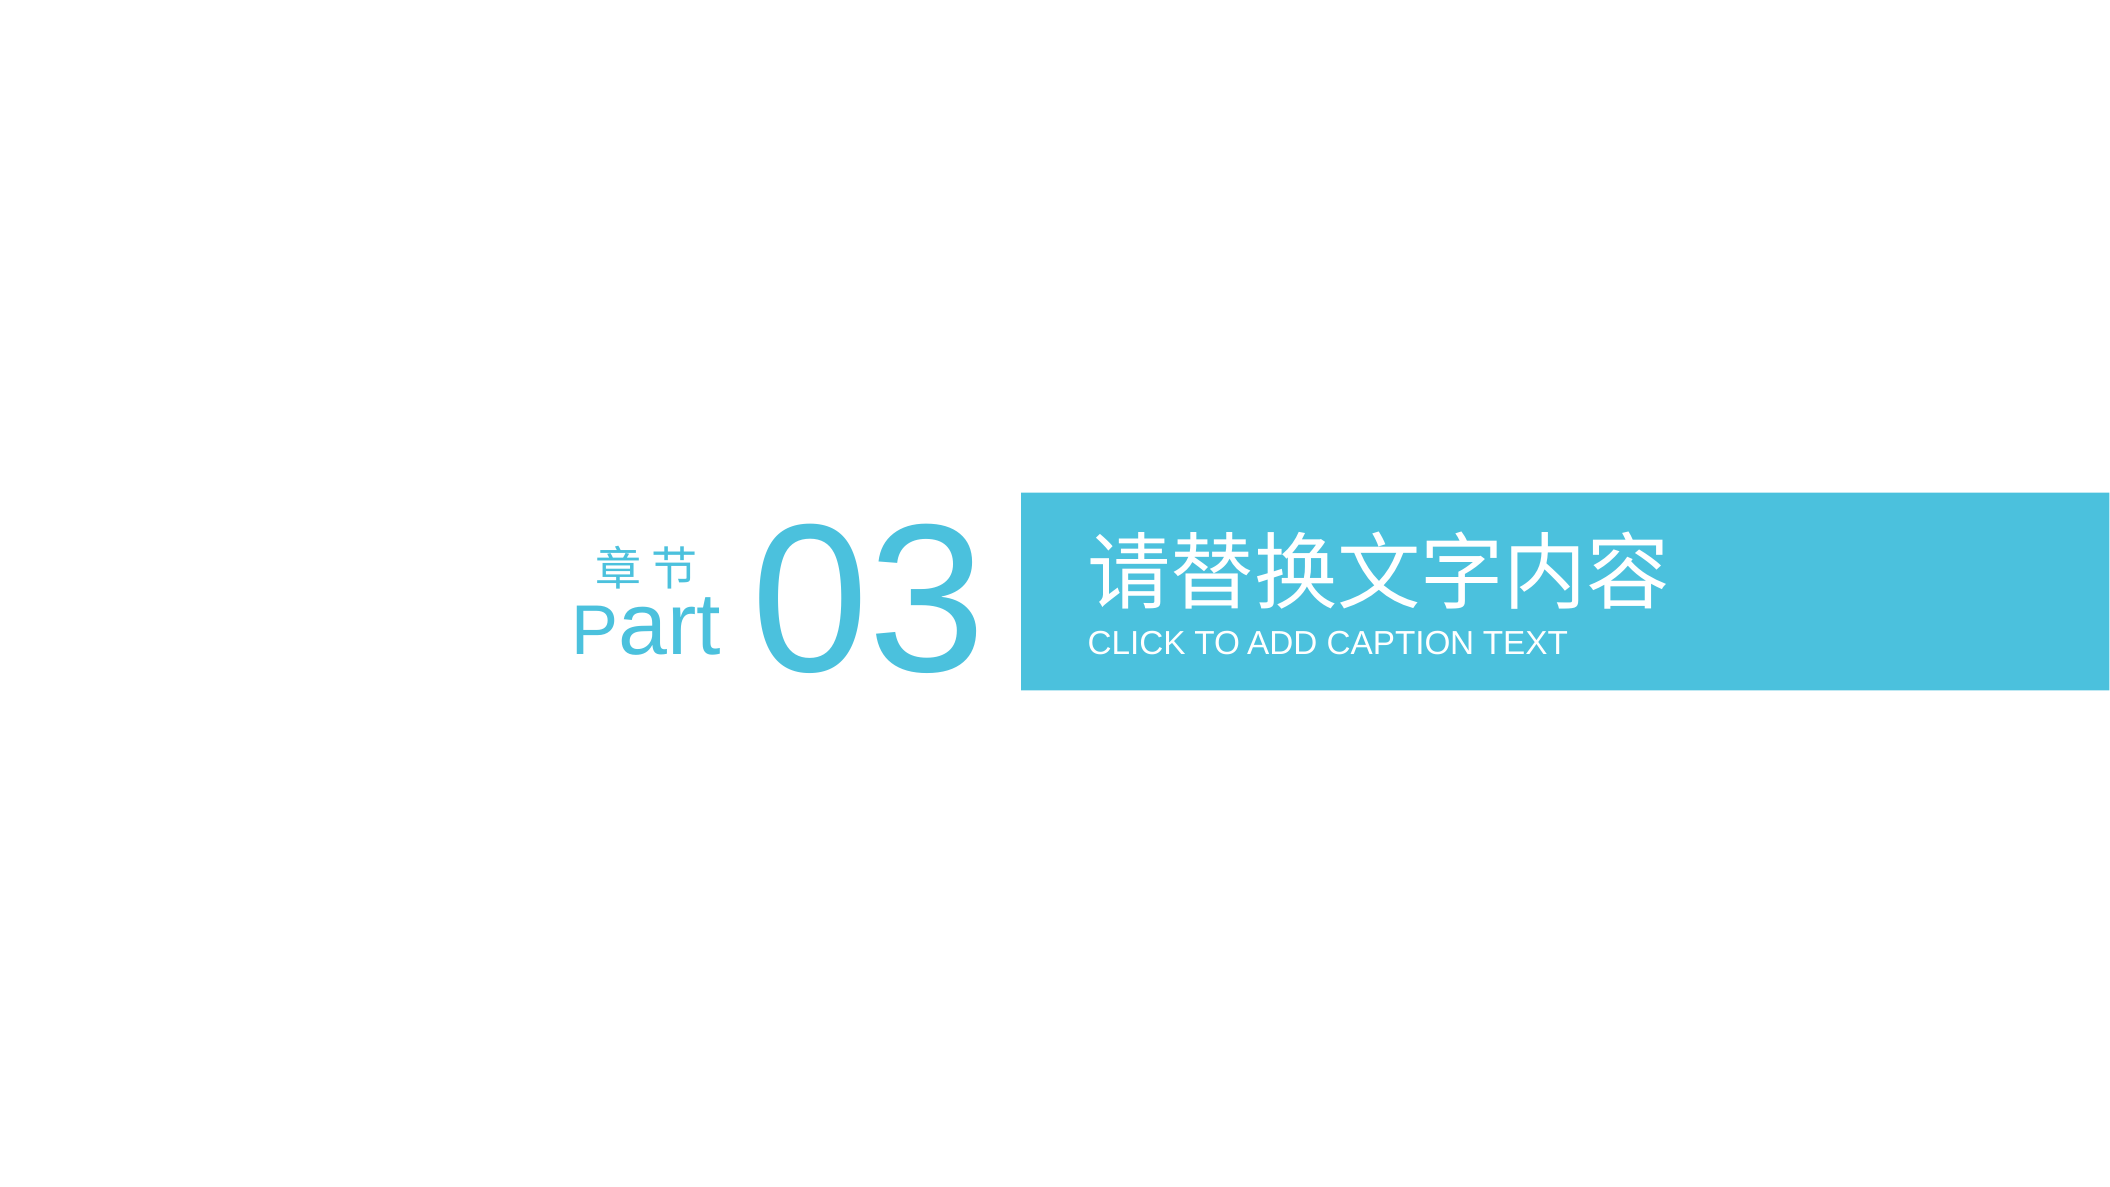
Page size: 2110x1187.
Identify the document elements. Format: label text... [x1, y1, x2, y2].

text_box 章 节 [595, 539, 698, 595]
text_box 请替换文字内容 [1087, 530, 1787, 621]
text_box 03 [751, 460, 986, 714]
text_box CLICK TO ADD CAPTION TEXT [1087, 625, 1787, 662]
text_box Part [571, 566, 722, 673]
text_box [1021, 492, 2110, 691]
